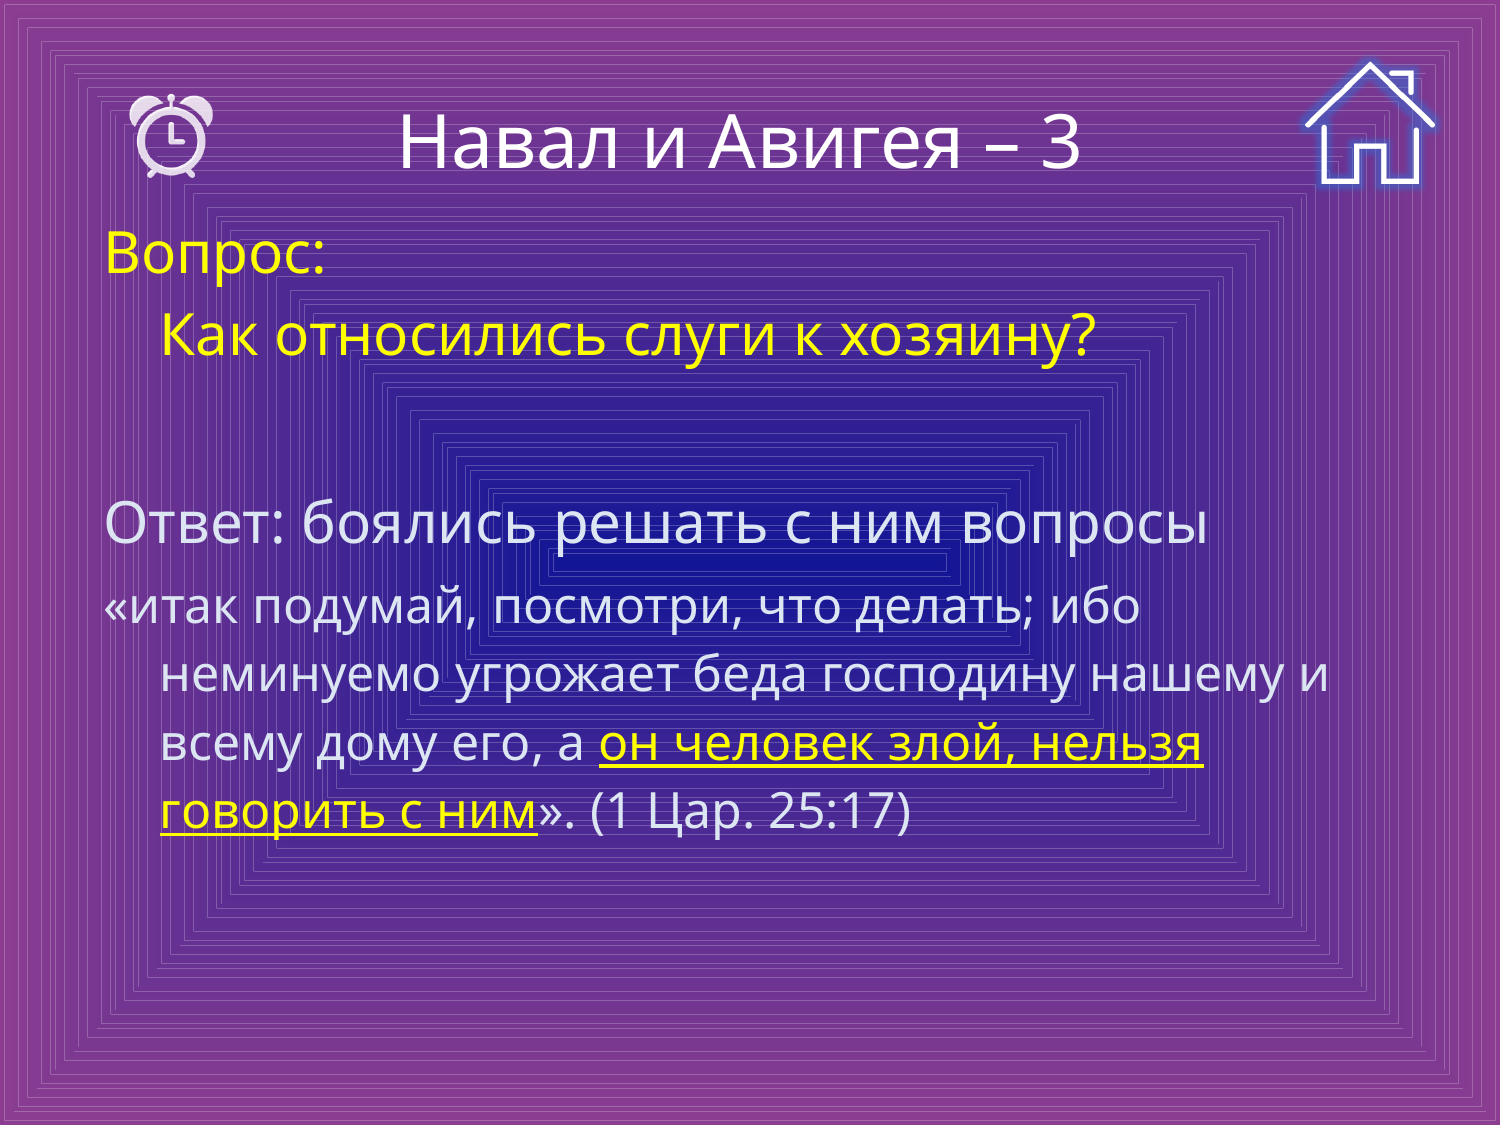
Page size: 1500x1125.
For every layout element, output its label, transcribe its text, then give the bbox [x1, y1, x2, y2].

picture [123, 89, 219, 185]
list Ответ: боялись решать с ним вопросы «итак подумай, посмотри, что делать; ибо неминуемо угрожает беда господину нашему и всему дому его, а он человек злой, нельзя говорить с ним». (1 Цар. 25:17) [88, 468, 1425, 917]
list Вопрос: Как относились слуги к хозяину? [88, 208, 1437, 457]
title Навал и Авигея – 3 [75, 45, 1425, 233]
picture [1304, 54, 1435, 184]
